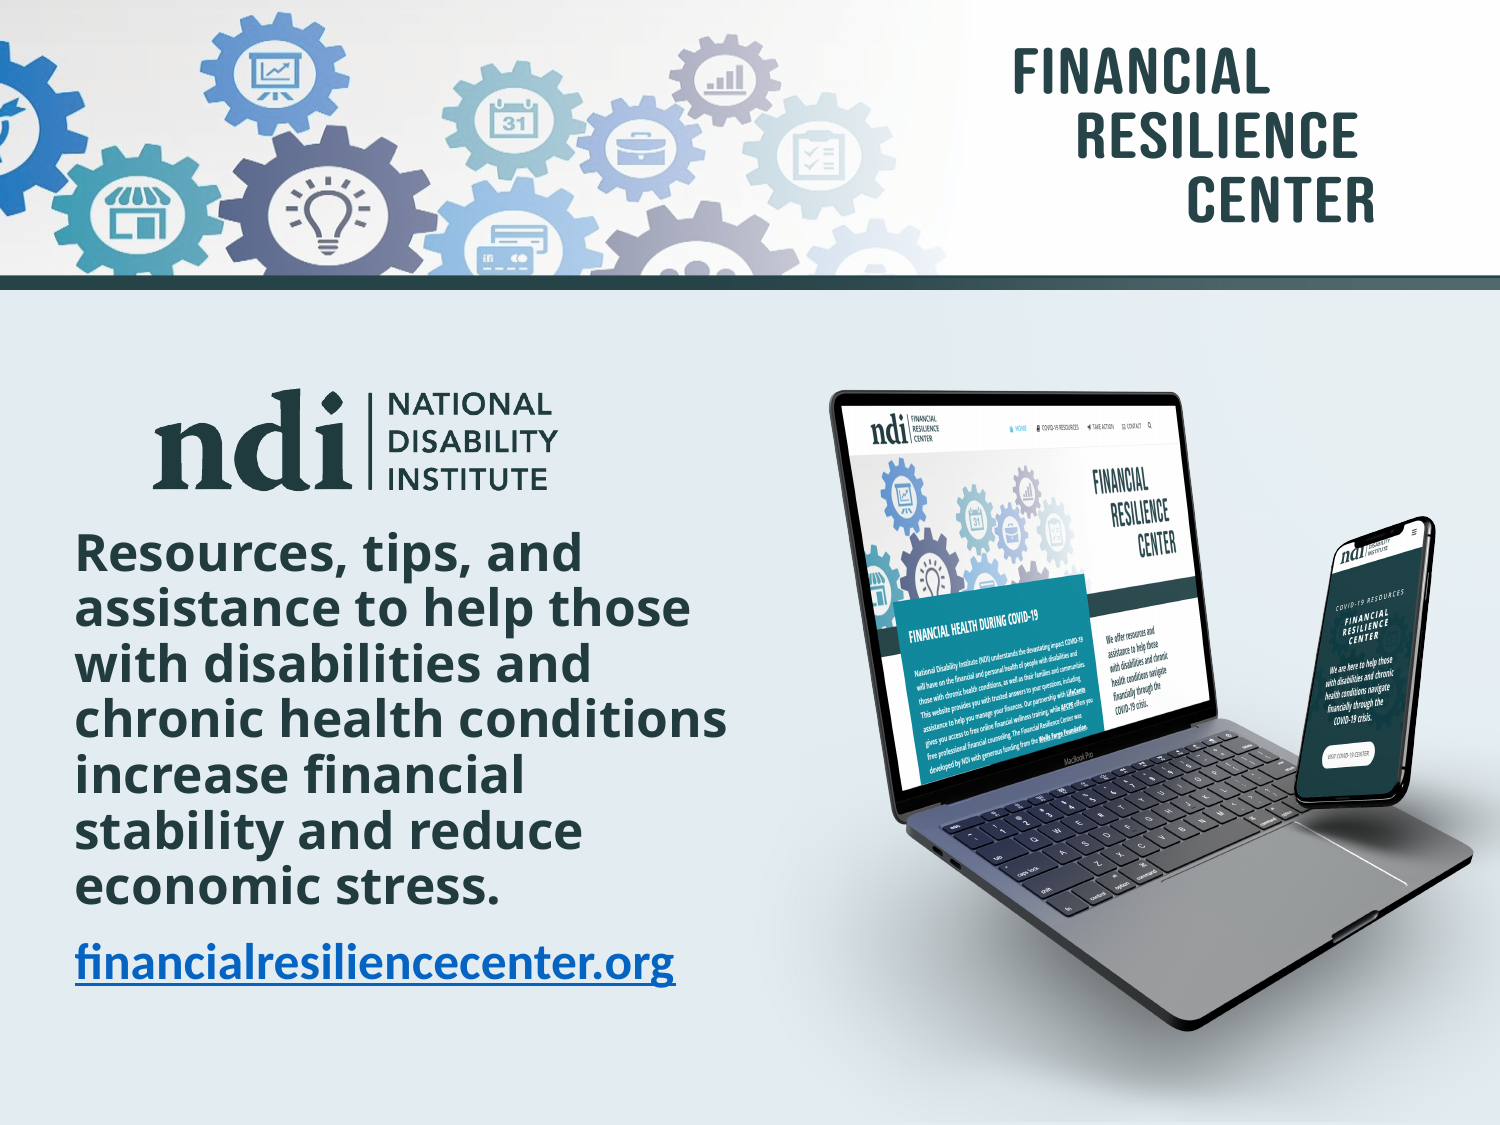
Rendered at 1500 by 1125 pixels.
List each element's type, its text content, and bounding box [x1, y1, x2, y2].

picture [0, 0, 1500, 1123]
title Resources, tips, and assistance to help those with disabilities and chronic health conditions increase financial stability and reduce economic stress. [59, 639, 446, 803]
list financialresiliencecenter.org [59, 927, 446, 999]
